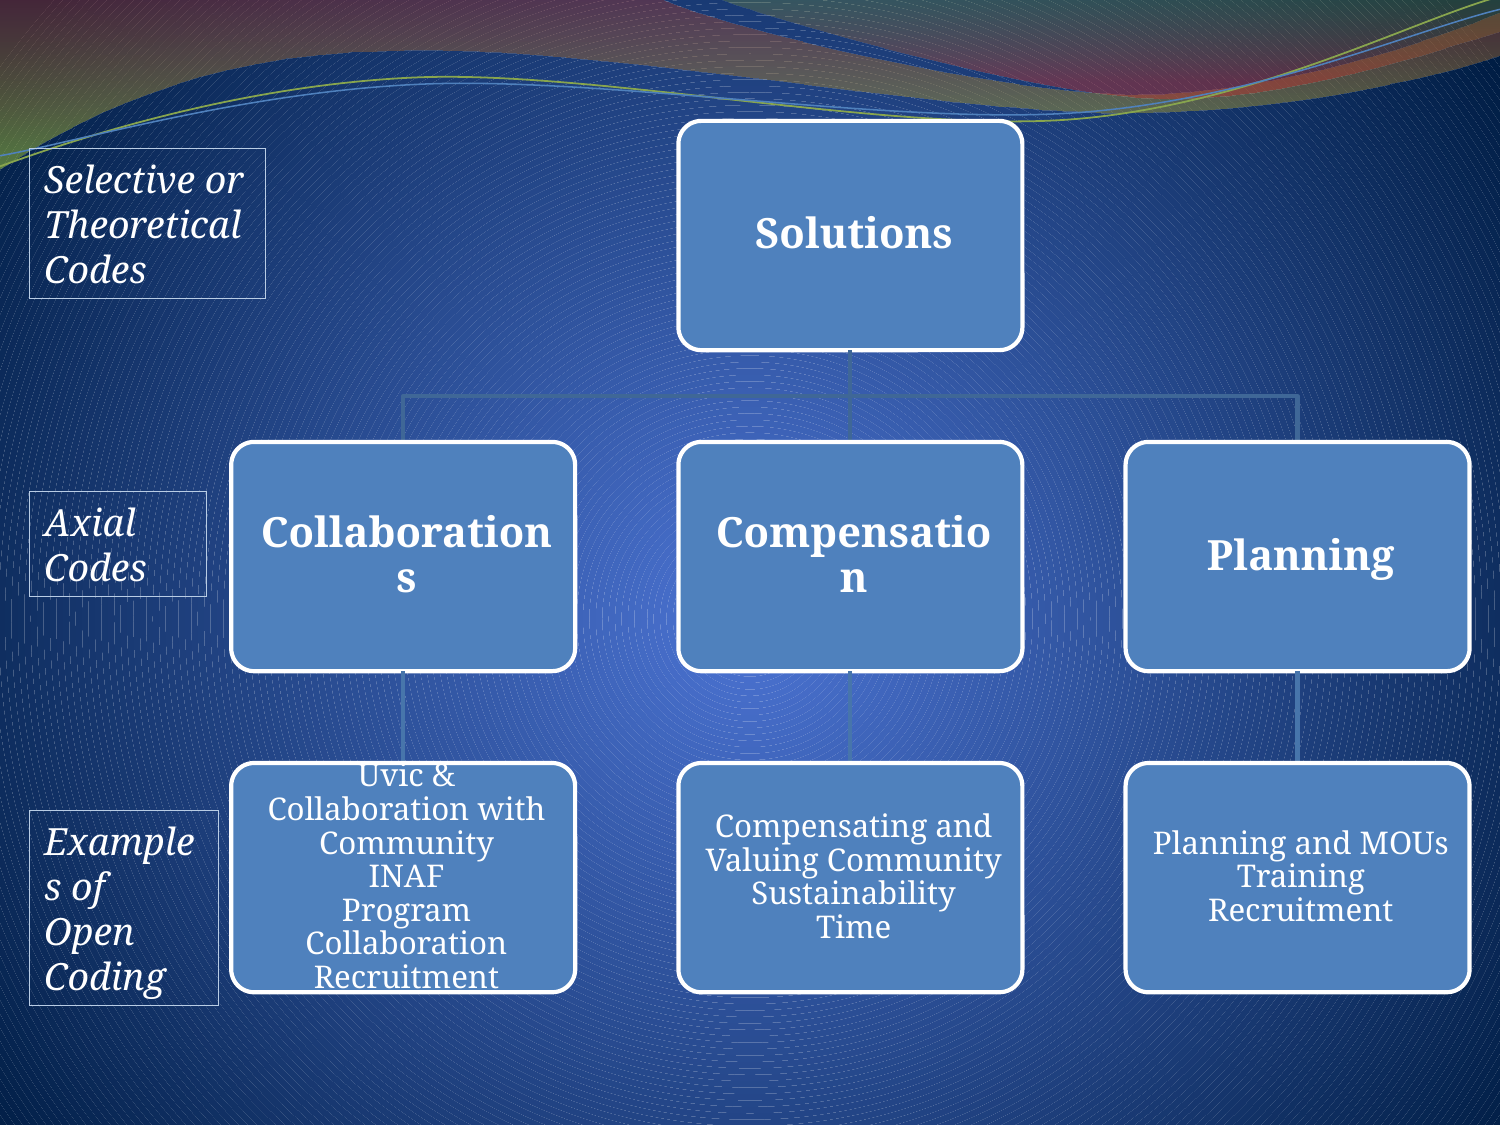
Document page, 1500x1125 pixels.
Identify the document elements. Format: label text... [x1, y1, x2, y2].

text_box Selective or Theoretical Codes [29, 148, 224, 299]
text_box Examples of Open Coding [29, 810, 219, 1006]
text_box Axial Codes [29, 491, 207, 597]
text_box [229, 42, 1471, 1071]
